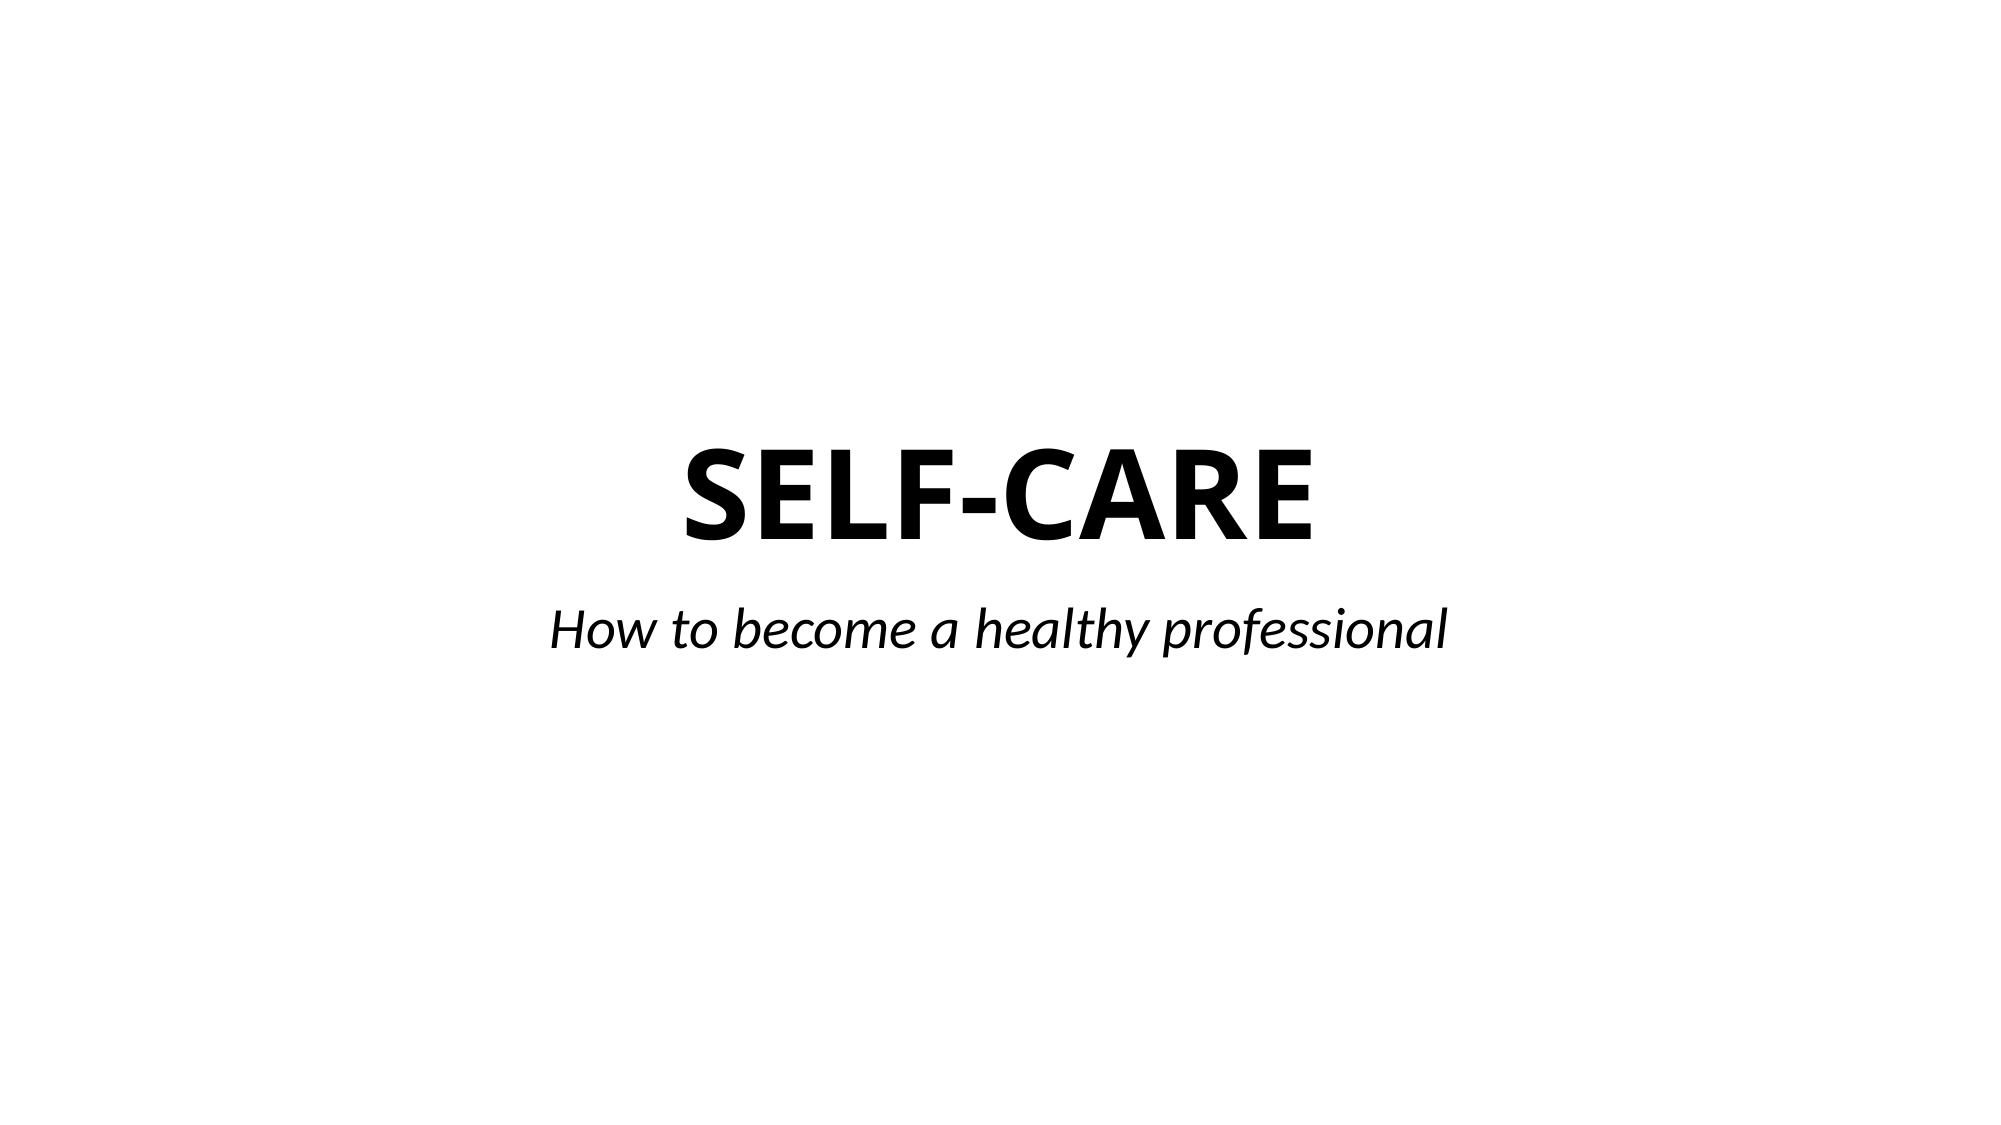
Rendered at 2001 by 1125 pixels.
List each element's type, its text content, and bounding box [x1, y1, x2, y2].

subtitle How to become a healthy professional [249, 590, 1750, 863]
title SELF-CARE [249, 182, 1750, 574]
